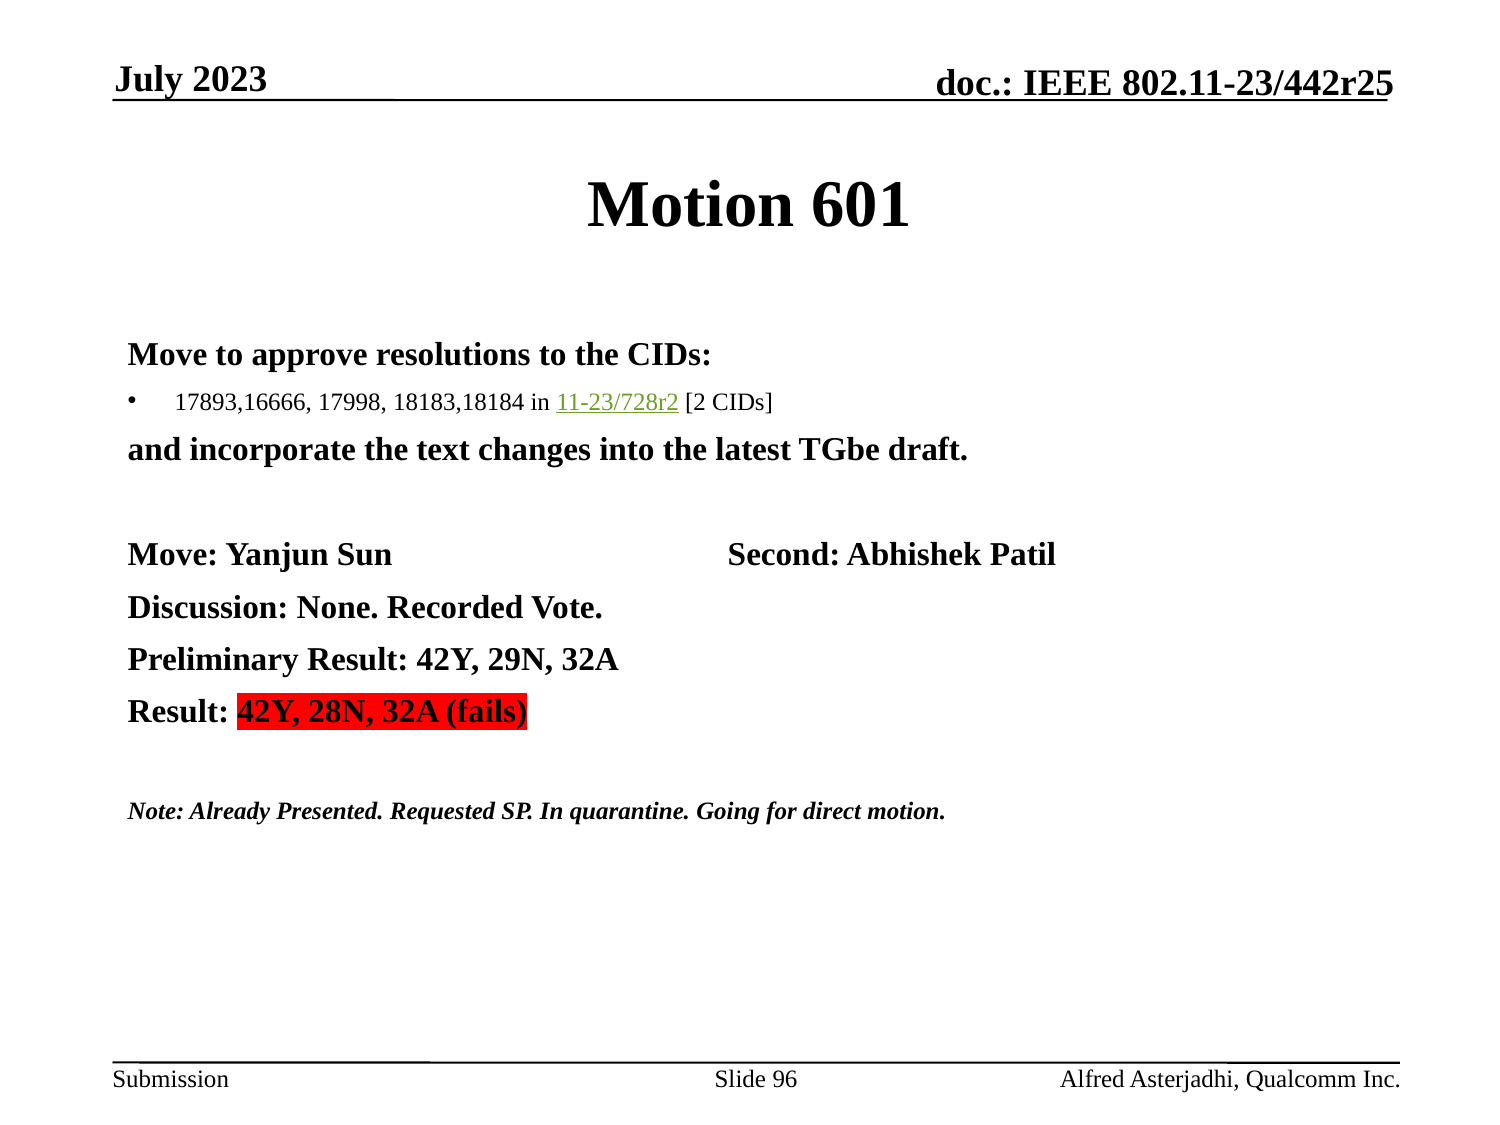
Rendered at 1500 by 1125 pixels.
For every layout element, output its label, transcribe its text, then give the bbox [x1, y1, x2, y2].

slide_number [114, 54, 423, 100]
list Move to approve resolutions to the CIDs: 17893,16666, 17998, 18183,18184 in 11-23/728r2 [2 CIDs] and incorporate the text changes into the latest TGbe draft. Move: Yanjun Sun Second: Abhishek Patil Discussion: None. Recorded Vote. Preliminary Result: 42Y, 29N, 32A Result: 42Y, 28N, 32A (fails) Note: Already Presented. Requested SP. In quarantine. Going for direct motion. [112, 324, 1388, 1063]
slide_number Slide 96 [712, 1061, 800, 1123]
title Motion 601 [112, 112, 1388, 288]
footer Alfred Asterjadhi, Qualcomm Inc. [878, 1061, 1402, 1093]
